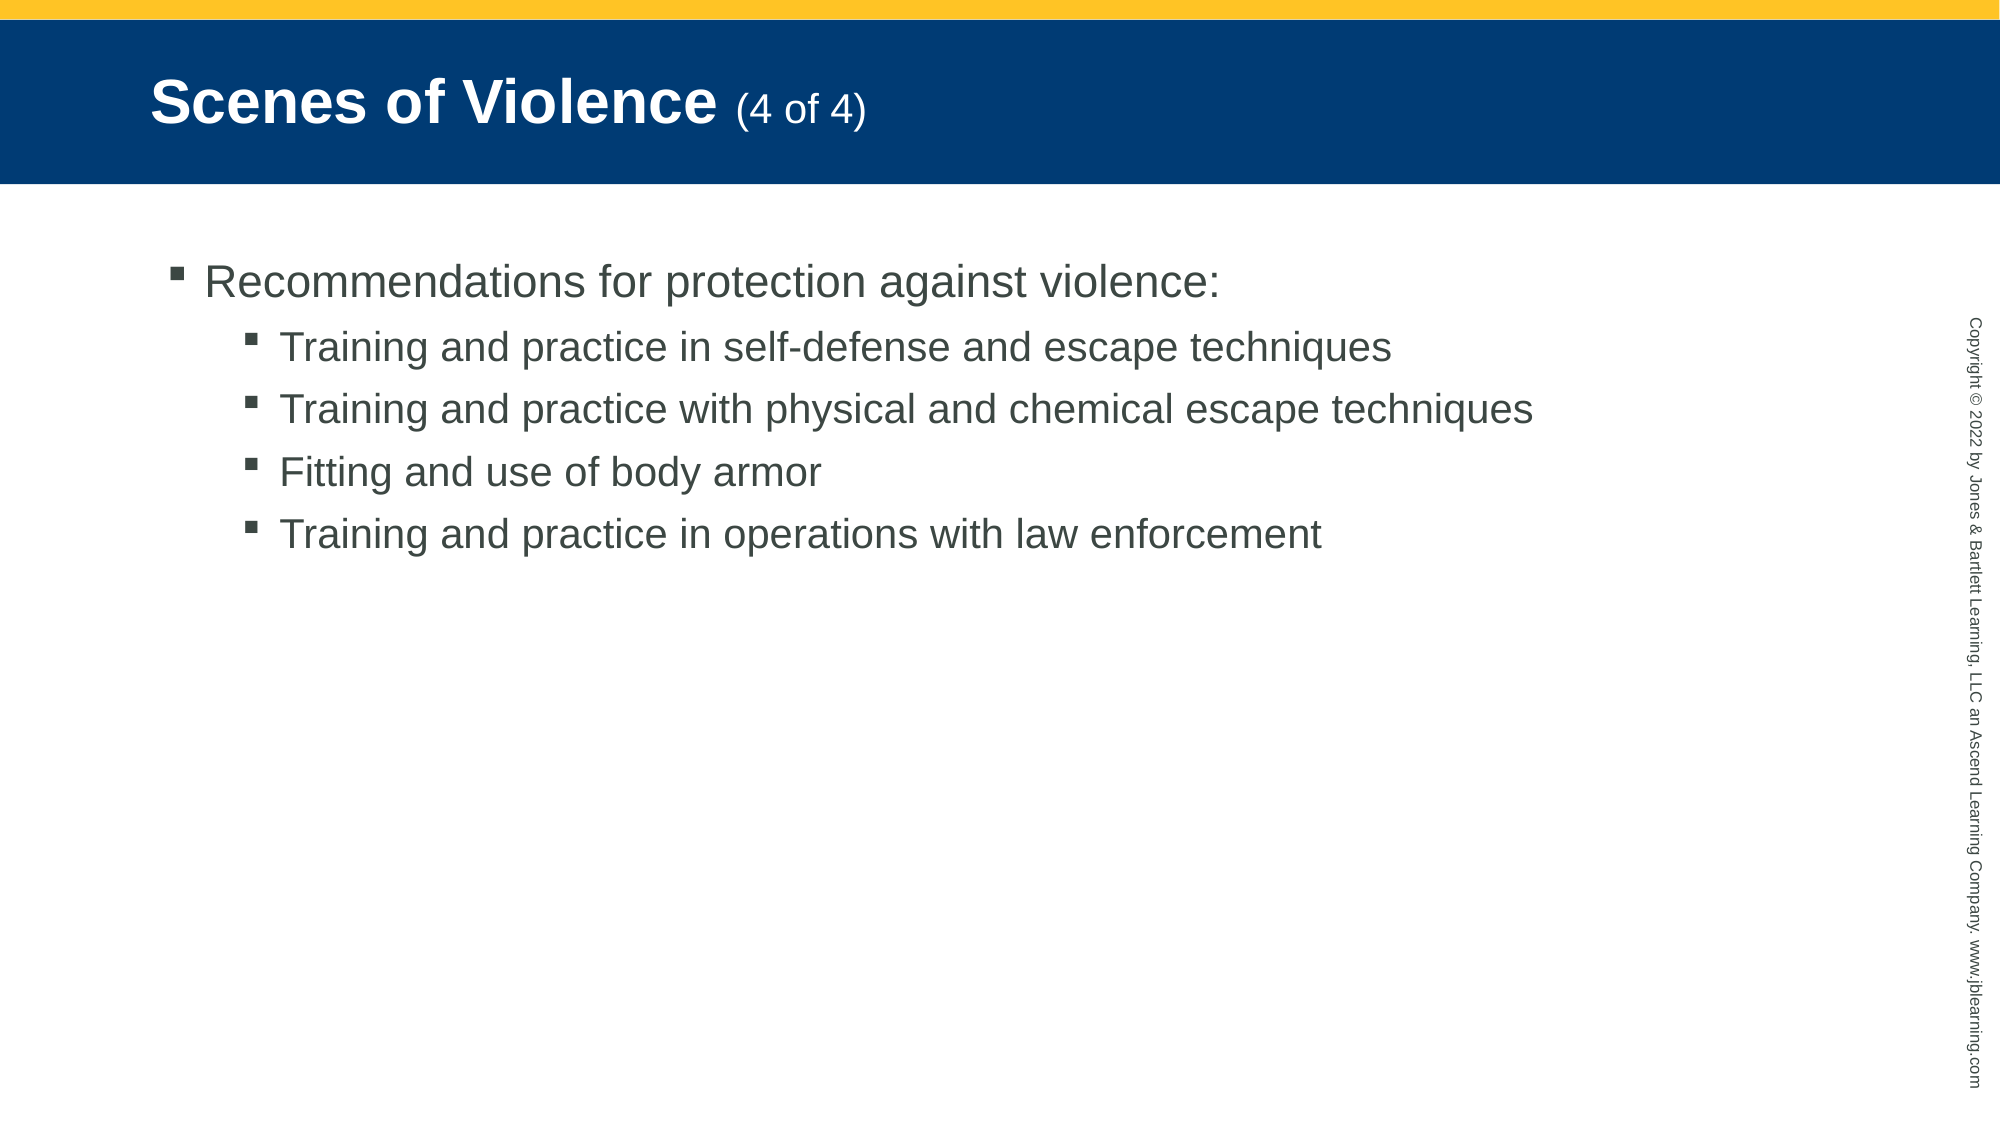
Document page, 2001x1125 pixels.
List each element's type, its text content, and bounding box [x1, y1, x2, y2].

list Recommendations for protection against violence: Training and practice in self-defense and escape techniques Training and practice with physical and chemical escape techniques Fitting and use of body armor Training and practice in operations with law enforcement [151, 244, 1840, 1016]
title Scenes of Violence (4 of 4) [0, 19, 2000, 185]
